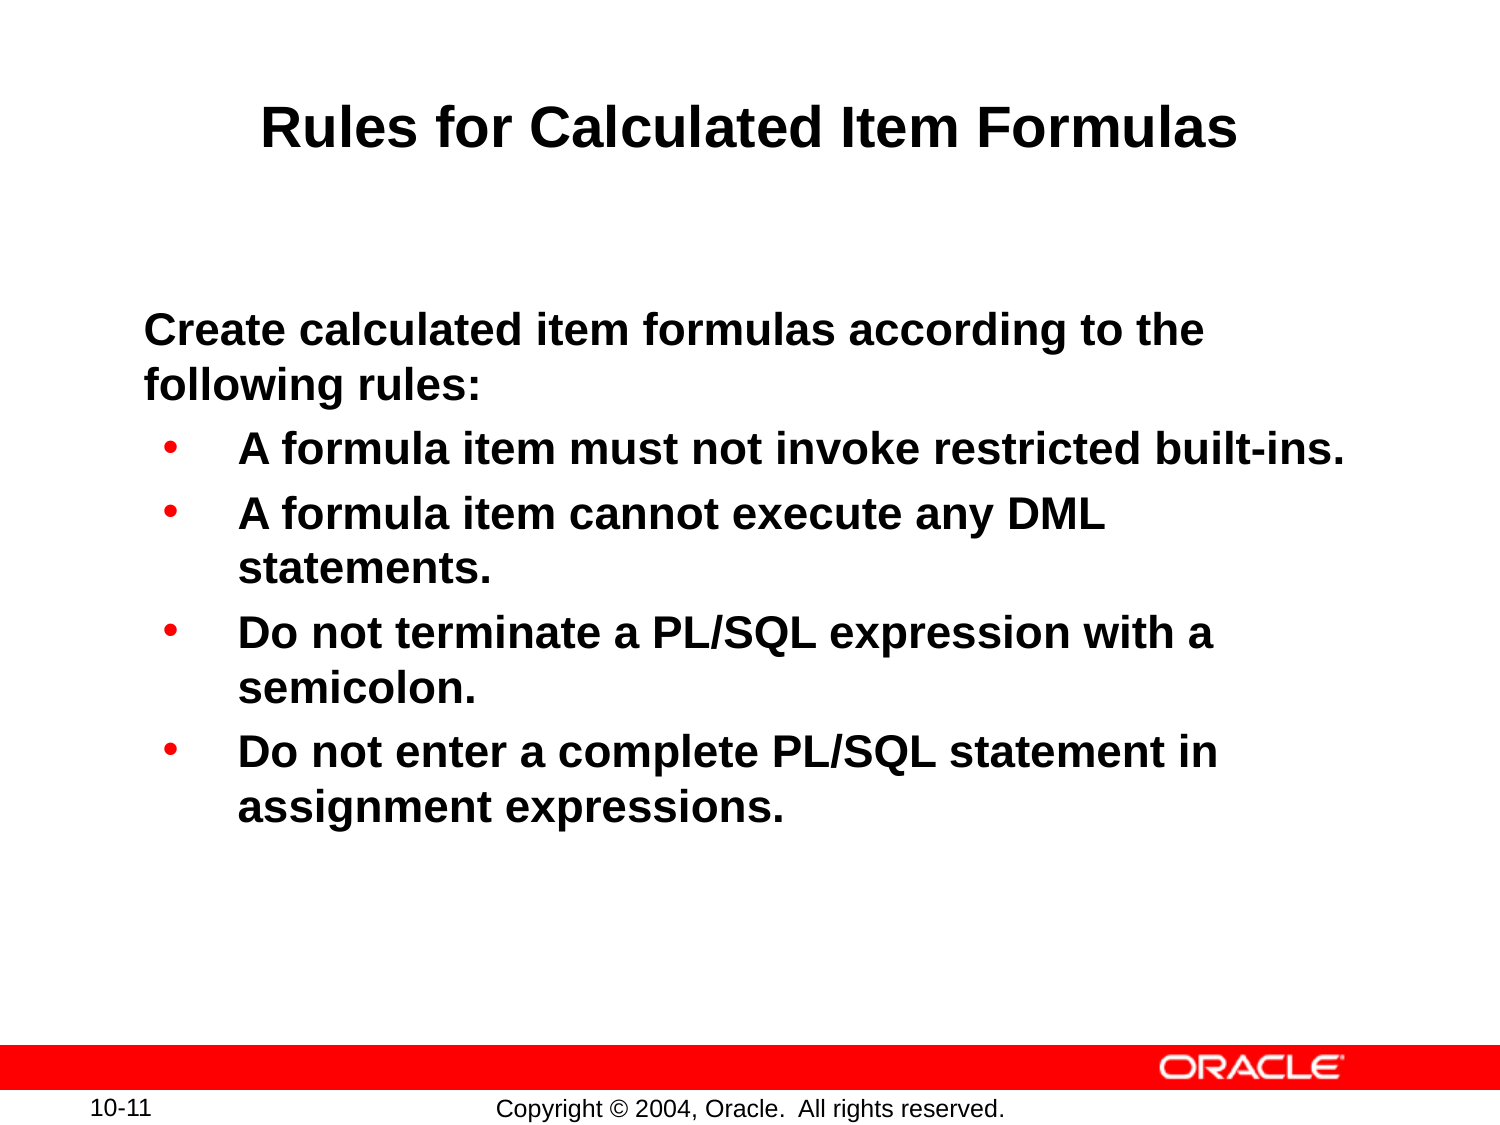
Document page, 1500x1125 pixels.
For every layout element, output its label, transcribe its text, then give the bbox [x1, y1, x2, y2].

title Rules for Calculated Item Formulas [149, 87, 1351, 232]
list Create calculated item formulas according to the following rules: A formula item must not invoke restricted built-ins. A formula item cannot execute any DML statements. Do not terminate a PL/SQL expression with a semicolon. Do not enter a complete PL/SQL statement in assignment expressions. [141, 297, 1351, 896]
